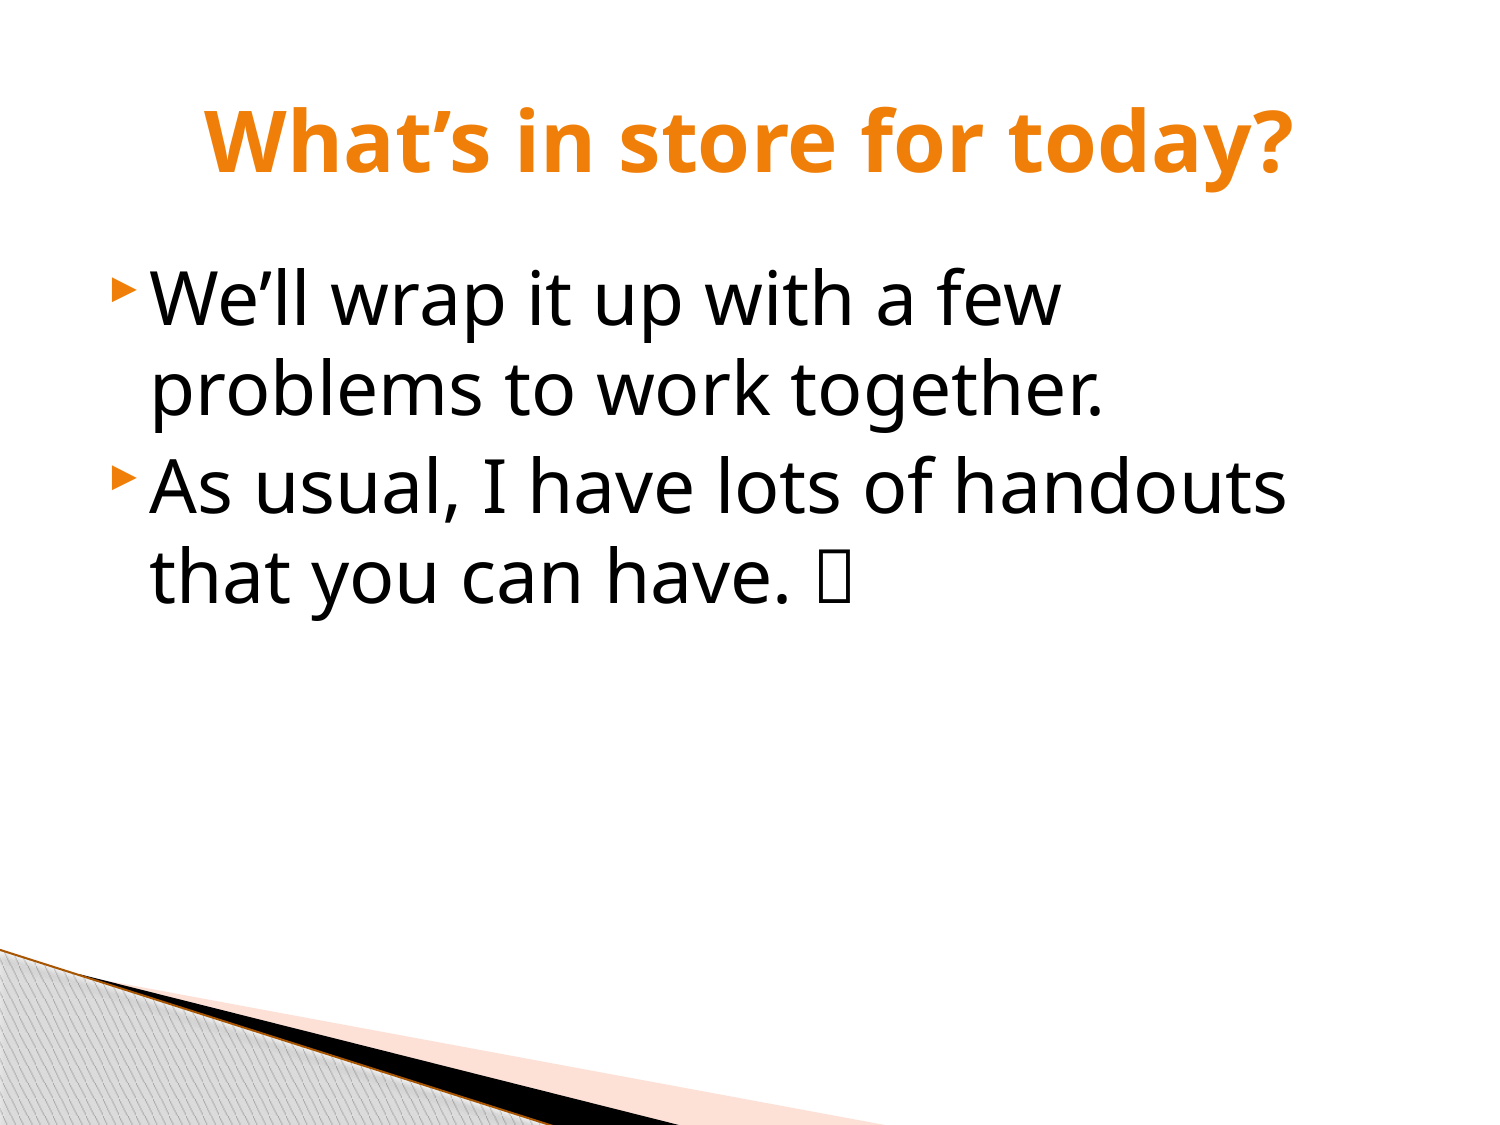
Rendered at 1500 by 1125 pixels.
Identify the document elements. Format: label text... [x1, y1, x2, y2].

list We’ll wrap it up with a few problems to work together. As usual, I have lots of handouts that you can have.  [75, 243, 1425, 986]
title What’s in store for today? [75, 45, 1425, 233]
